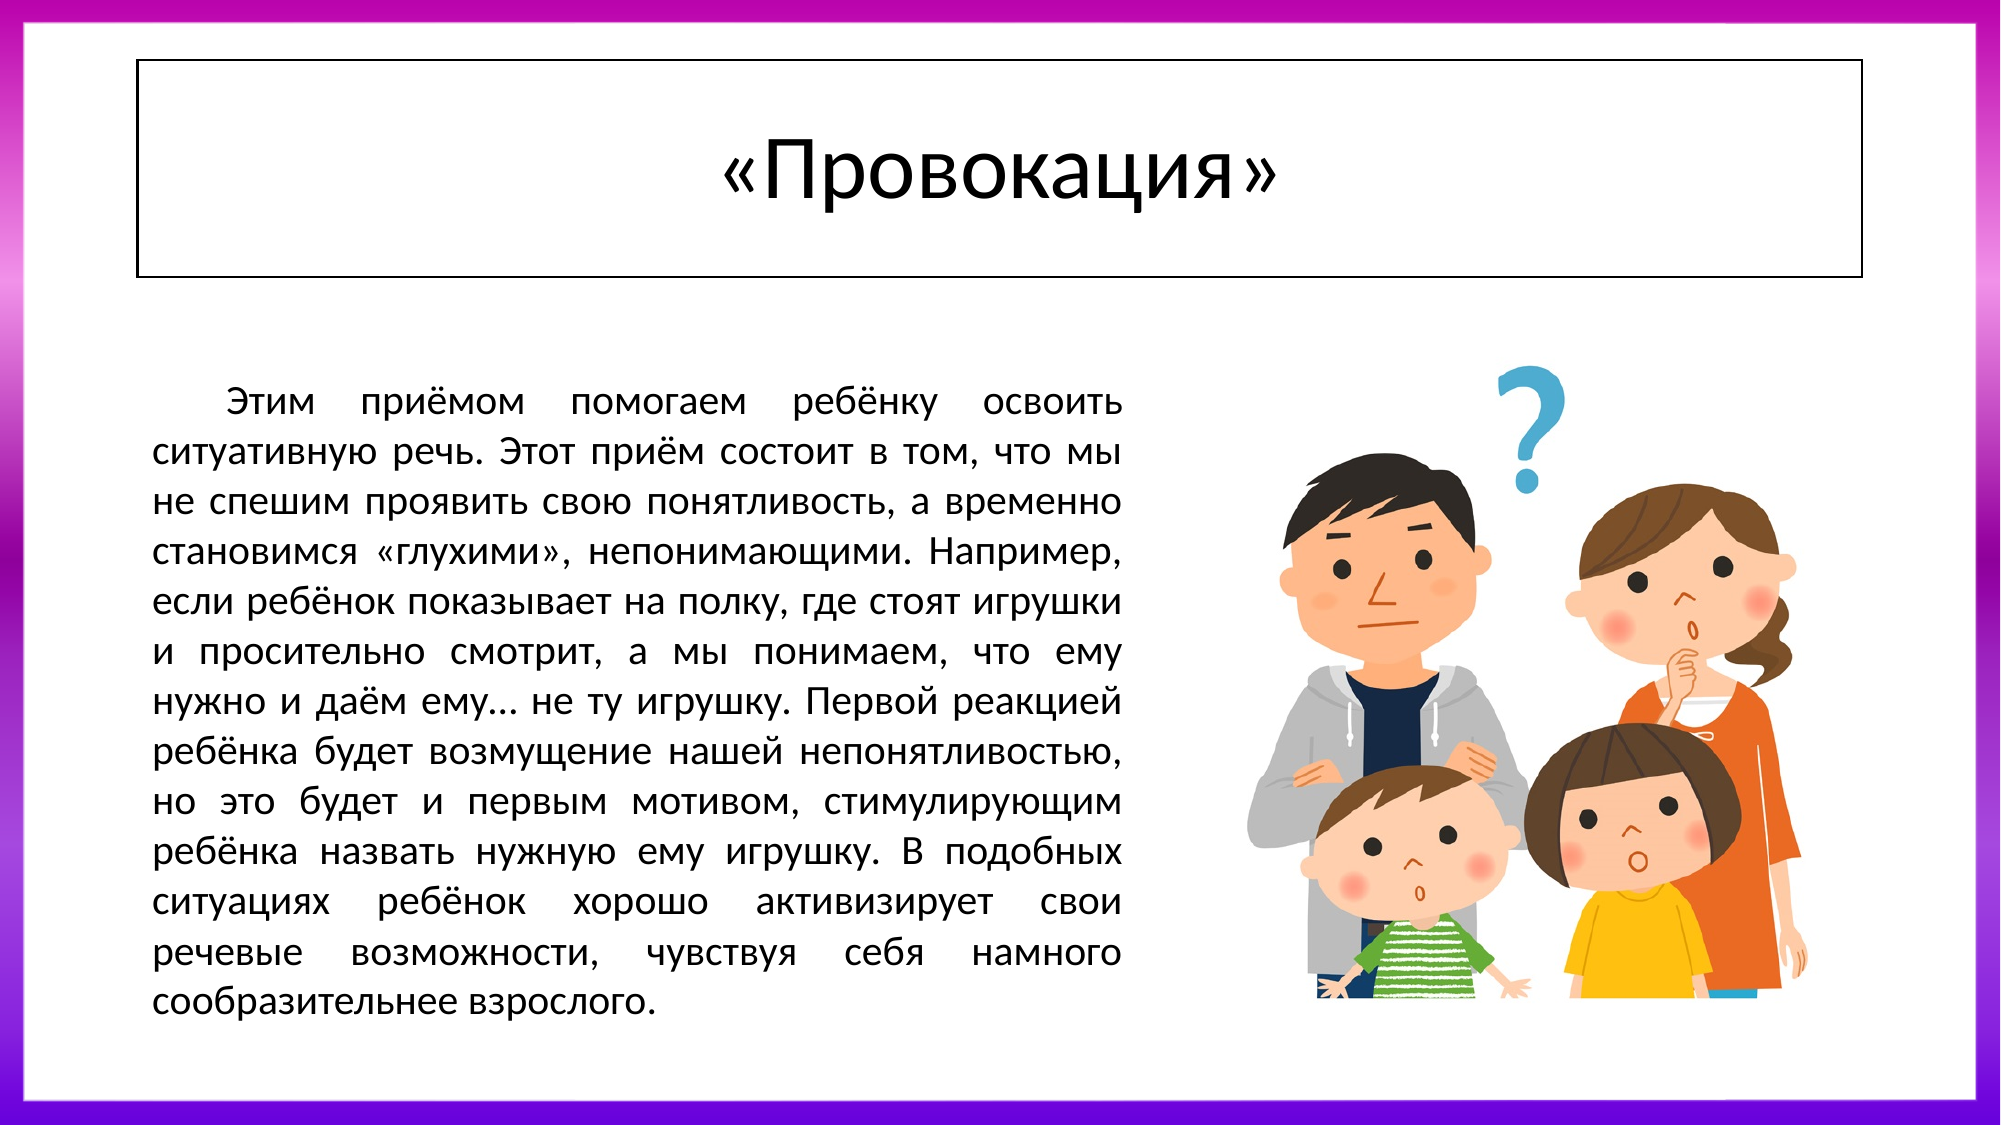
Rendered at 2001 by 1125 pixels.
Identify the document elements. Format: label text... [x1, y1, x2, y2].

picture [0, 0, 2001, 1125]
title «Провокация» [136, 59, 1863, 278]
text_box Этим приёмом помогаем ребёнку освоить ситуативную речь. Этот приём состоит в том, что мы не спешим проявить свою понятливость, а временно становимся «глухими», непонимающими. Например, если ребёнок показывает на полку, где стоят игрушки и просительно смотрит, а мы понимаем, что ему нужно и даём ему… не ту игрушку. Первой реакцией ребёнка будет возмущение нашей непонятливостью, но это будет и первым мотивом, стимулирующим ребёнка назвать нужную ему игрушку. В подобных ситуациях ребёнок хорошо активизирует свои речевые возможности, чувствуя себя намного сообразительнее взрослого. [137, 365, 1138, 1031]
